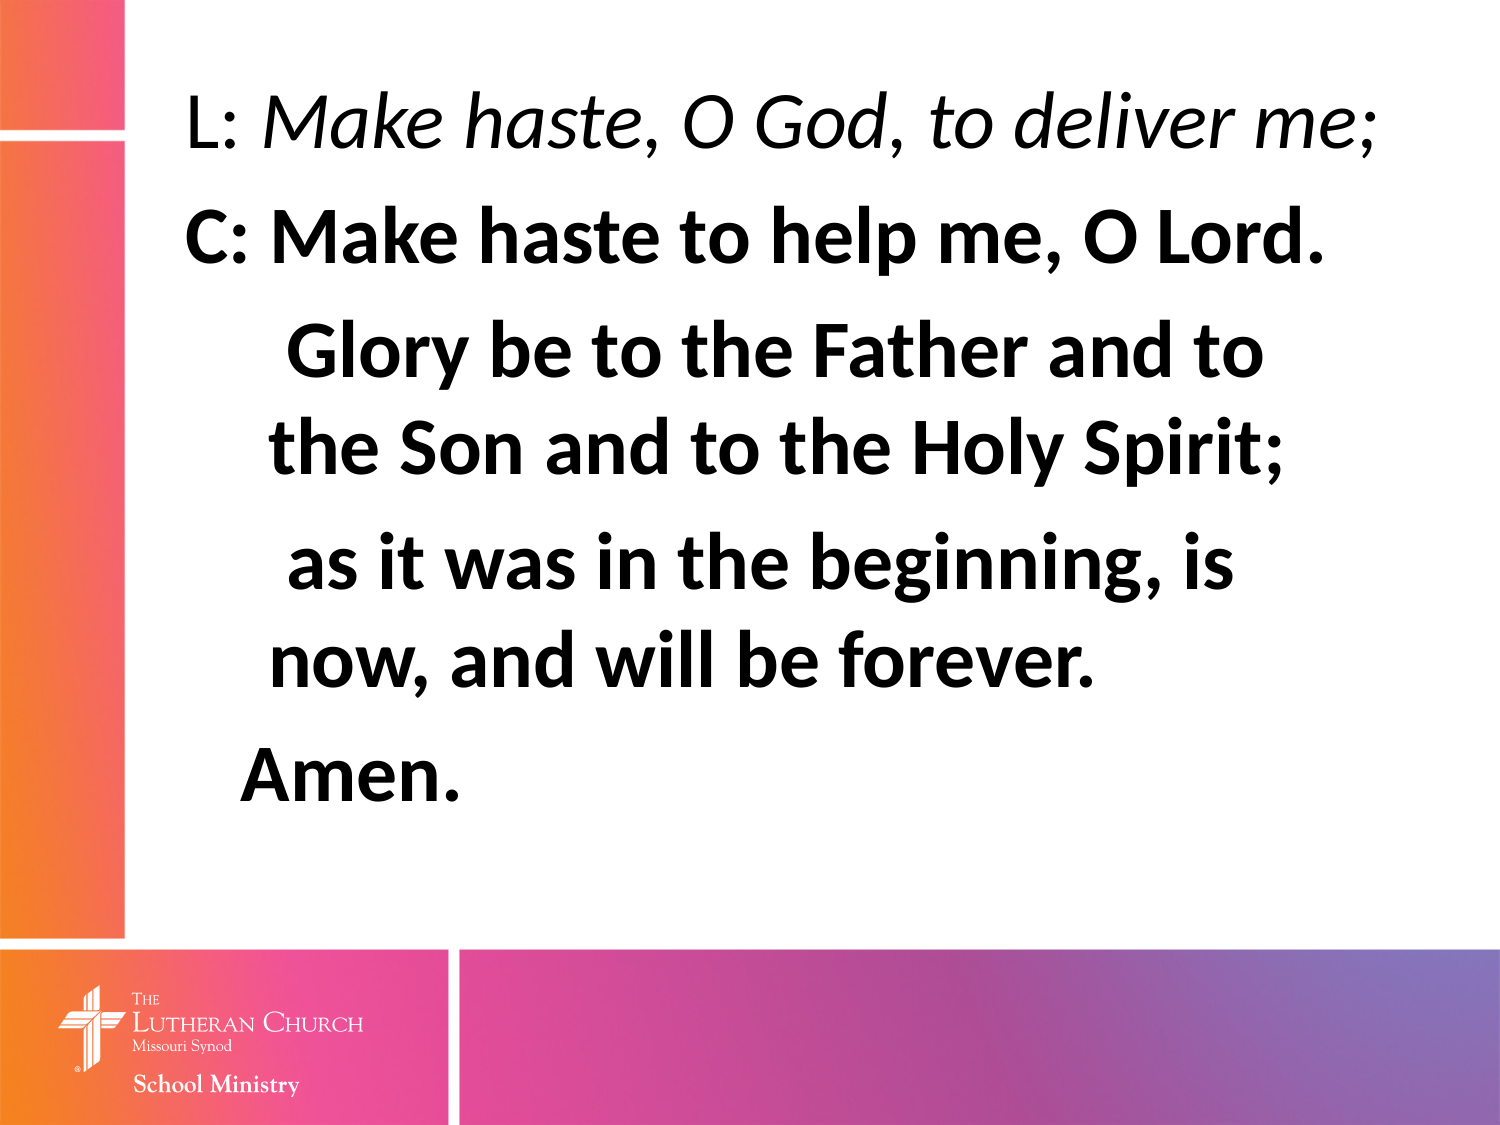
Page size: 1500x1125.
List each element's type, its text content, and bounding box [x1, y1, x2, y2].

picture [0, 0, 1500, 1125]
list L: Make haste, O God, to deliver me; C: Make haste to help me, O Lord. Glory be to the Father and to the Son and to the Holy Spirit; as it was in the beginning, is now, and will be forever. Amen. [170, 59, 1397, 918]
